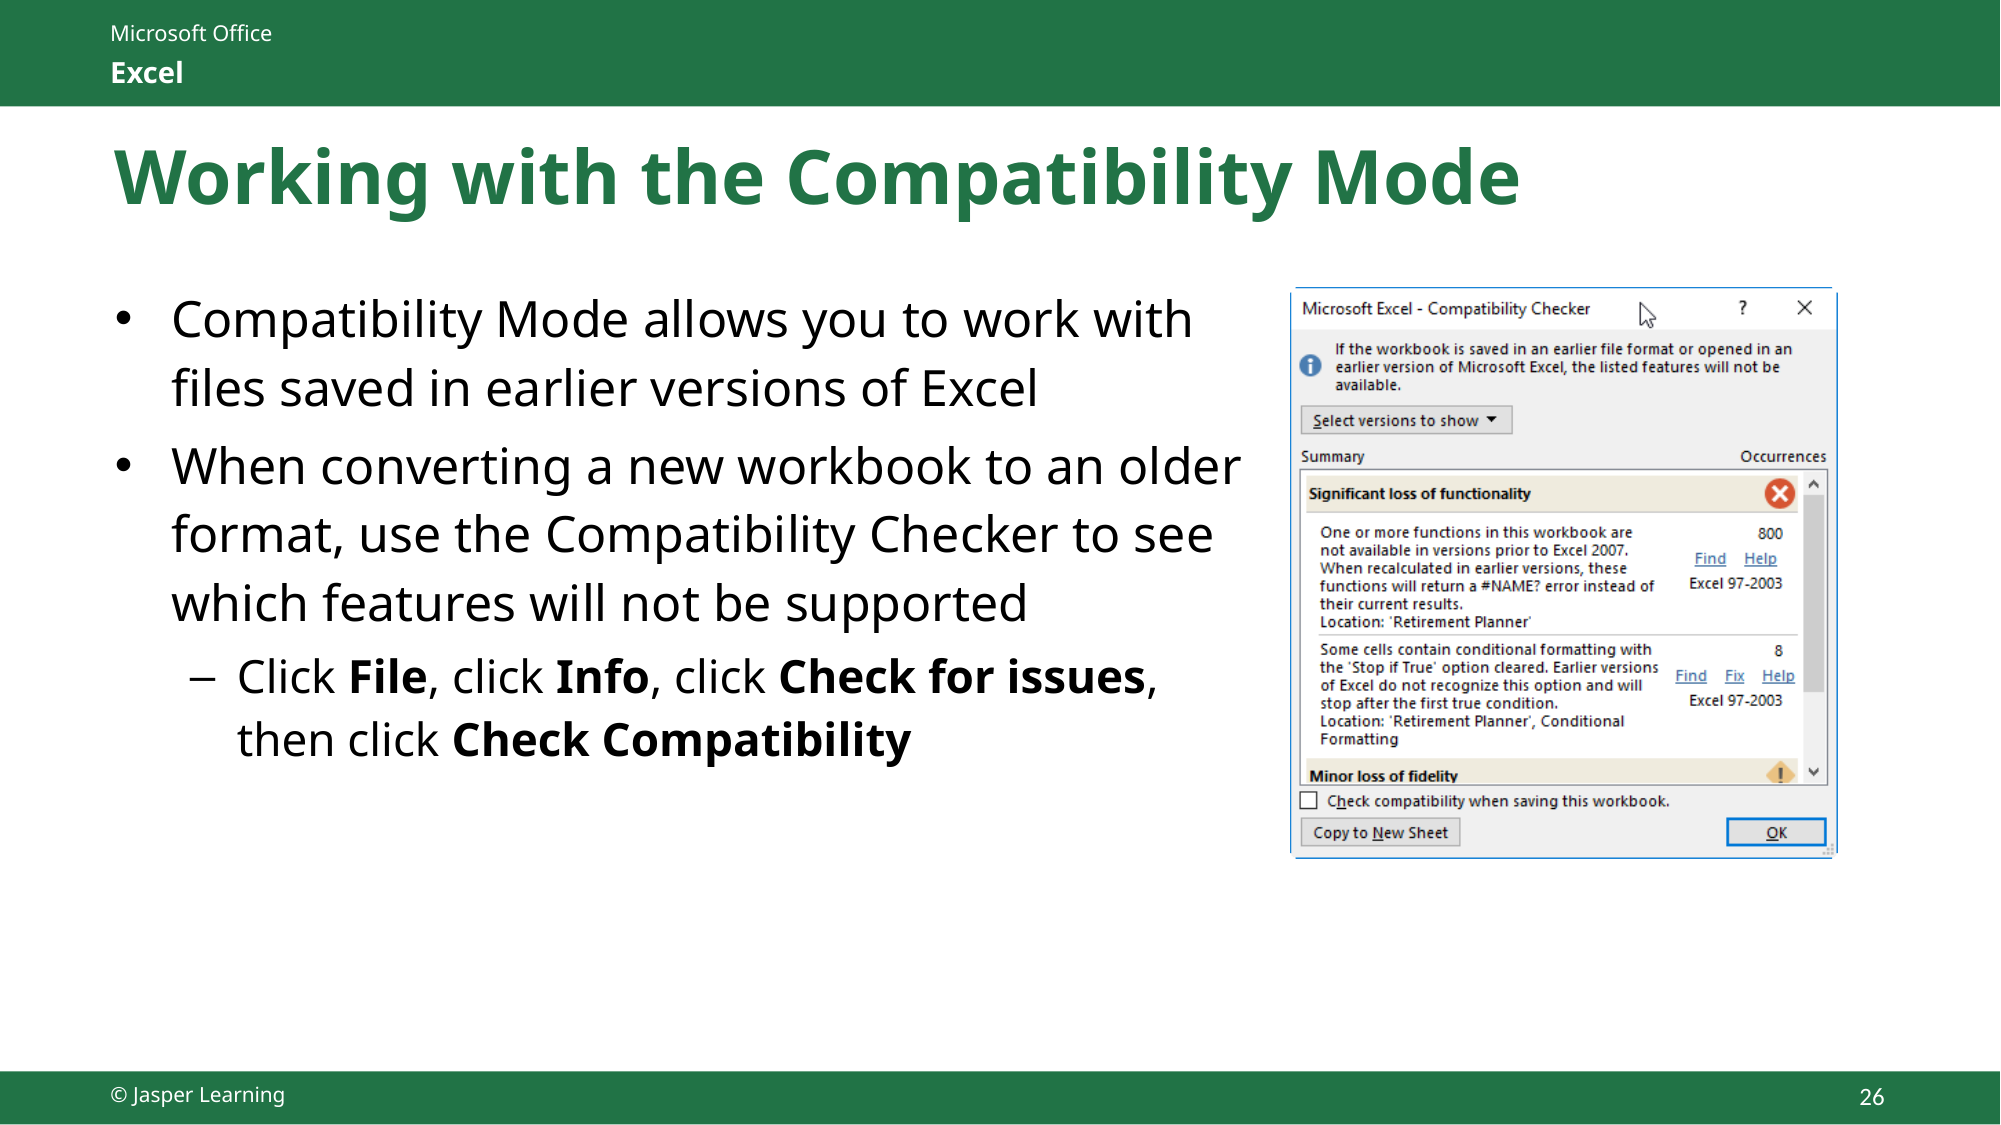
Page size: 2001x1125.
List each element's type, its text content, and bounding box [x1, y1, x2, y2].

title Working with the Compatibility Mode [99, 118, 1866, 231]
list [1289, 287, 1838, 859]
slide_number 26 [1433, 1065, 1900, 1125]
list Compatibility Mode allows you to work with files saved in earlier versions of Excel When converting a new workbook to an older format, use the Compatibility Checker to see which features will not be supported Click File, click Info, click Check for issues, then click Check Compatibility [99, 271, 1265, 1015]
footer © Jasper Learning [95, 1065, 729, 1125]
